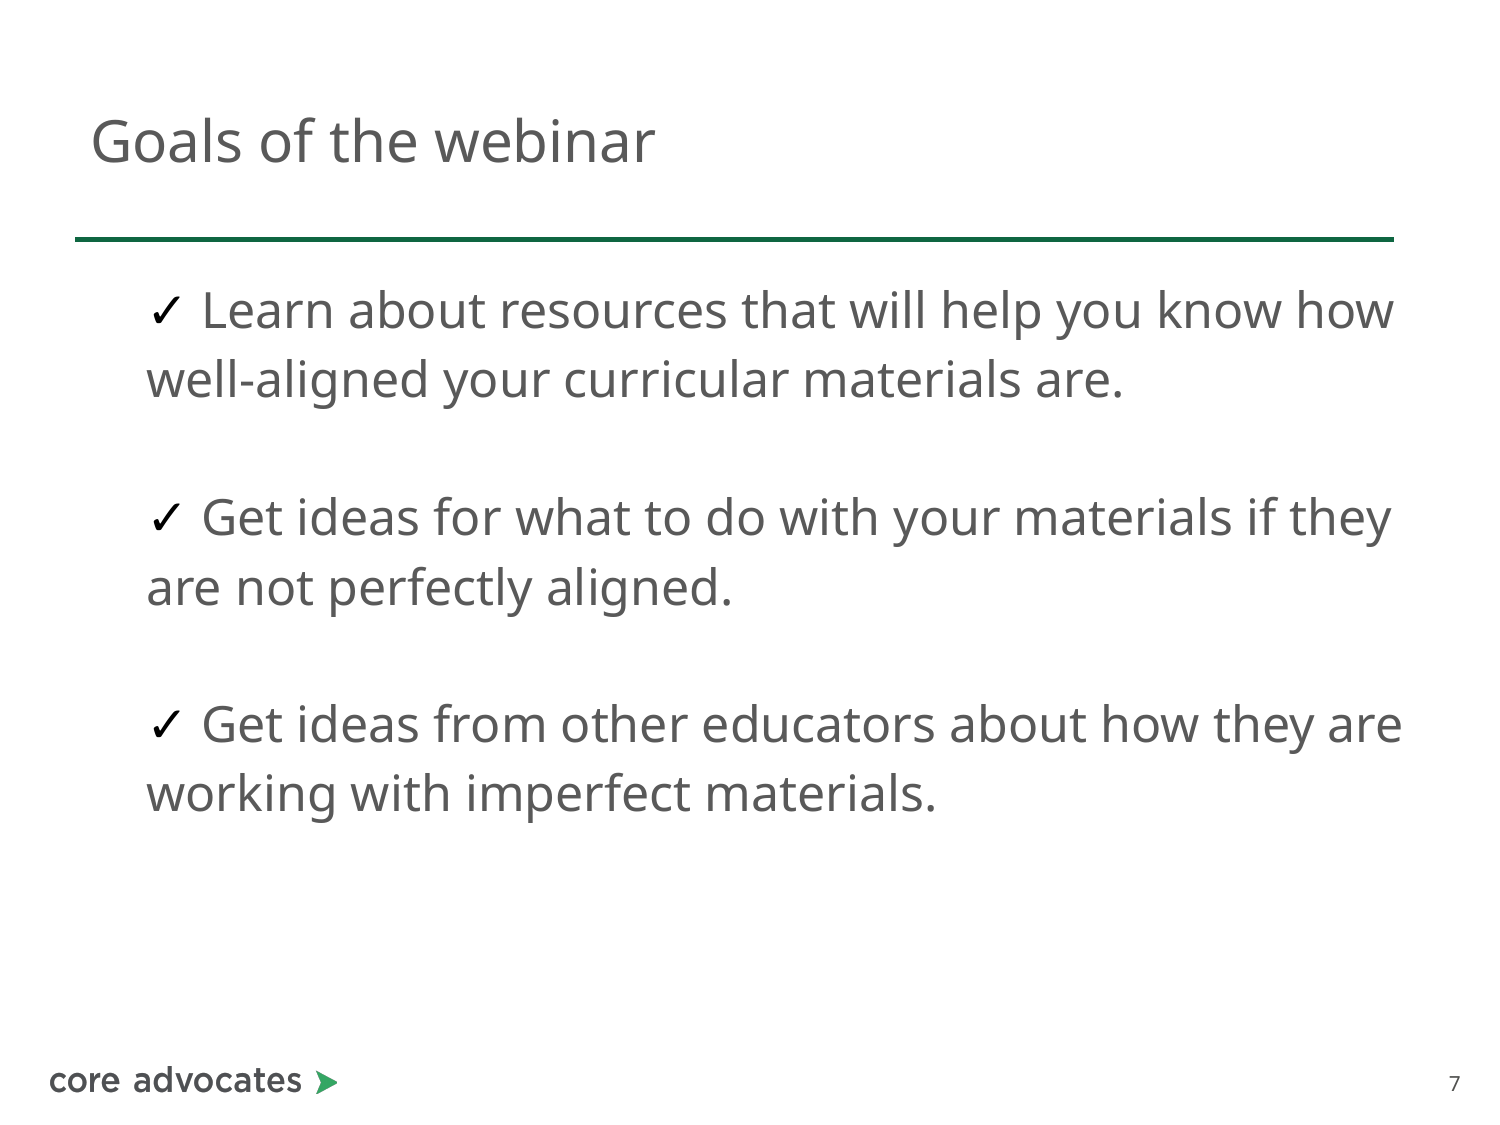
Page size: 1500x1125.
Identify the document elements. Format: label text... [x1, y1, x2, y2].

list Learn about resources that will help you know how well-aligned your curricular materials are. Get ideas for what to do with your materials if they are not perfectly aligned. Get ideas from other educators about how they are working with imperfect materials. [75, 262, 1425, 1005]
title Goals of the webinar [75, 45, 1425, 233]
picture [50, 1066, 337, 1094]
